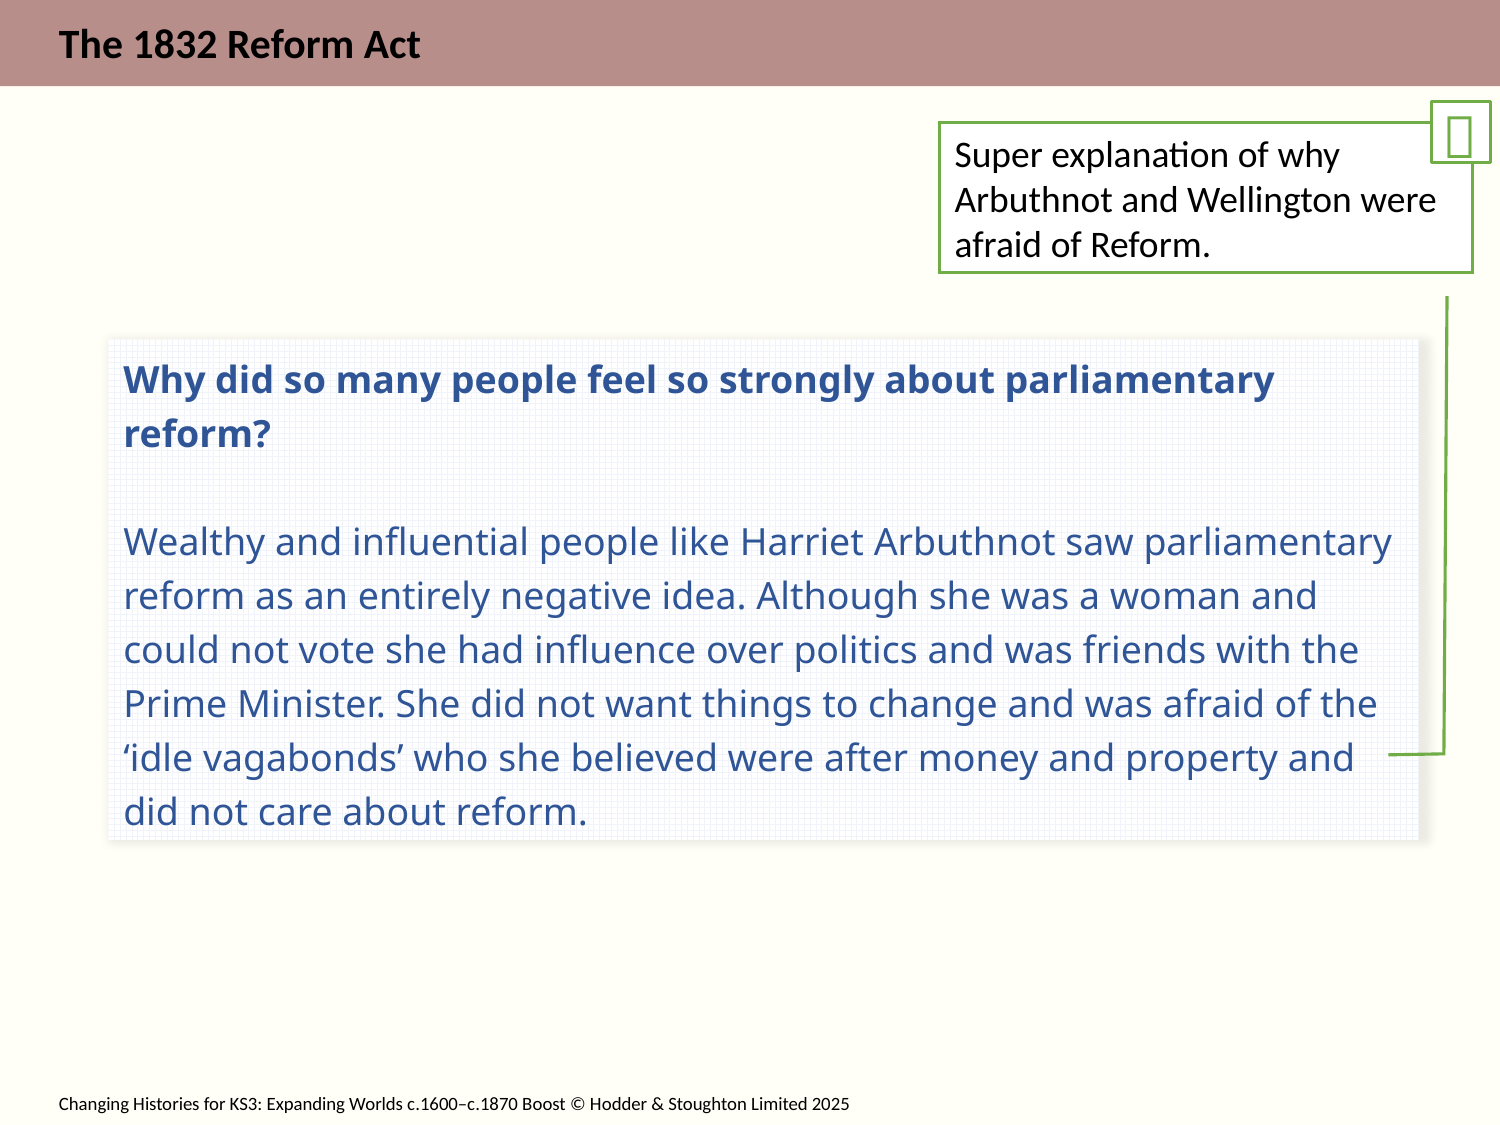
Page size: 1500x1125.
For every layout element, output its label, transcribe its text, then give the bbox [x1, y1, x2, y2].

text_box Super explanation of why Arbuthnot and Wellington were afraid of Reform. [939, 122, 1473, 273]
text_box Why did so many people feel so strongly about parliamentary reform? Wealthy and influential people like Harriet Arbuthnot saw parliamentary reform as an entirely negative idea. Although she was a woman and could not vote she had influence over politics and was friends with the Prime Minister. She did not want things to change and was afraid of the ‘idle vagabonds’ who she believed were after money and property and did not care about reform. [108, 339, 1419, 840]
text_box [1419, 92, 1500, 179]
